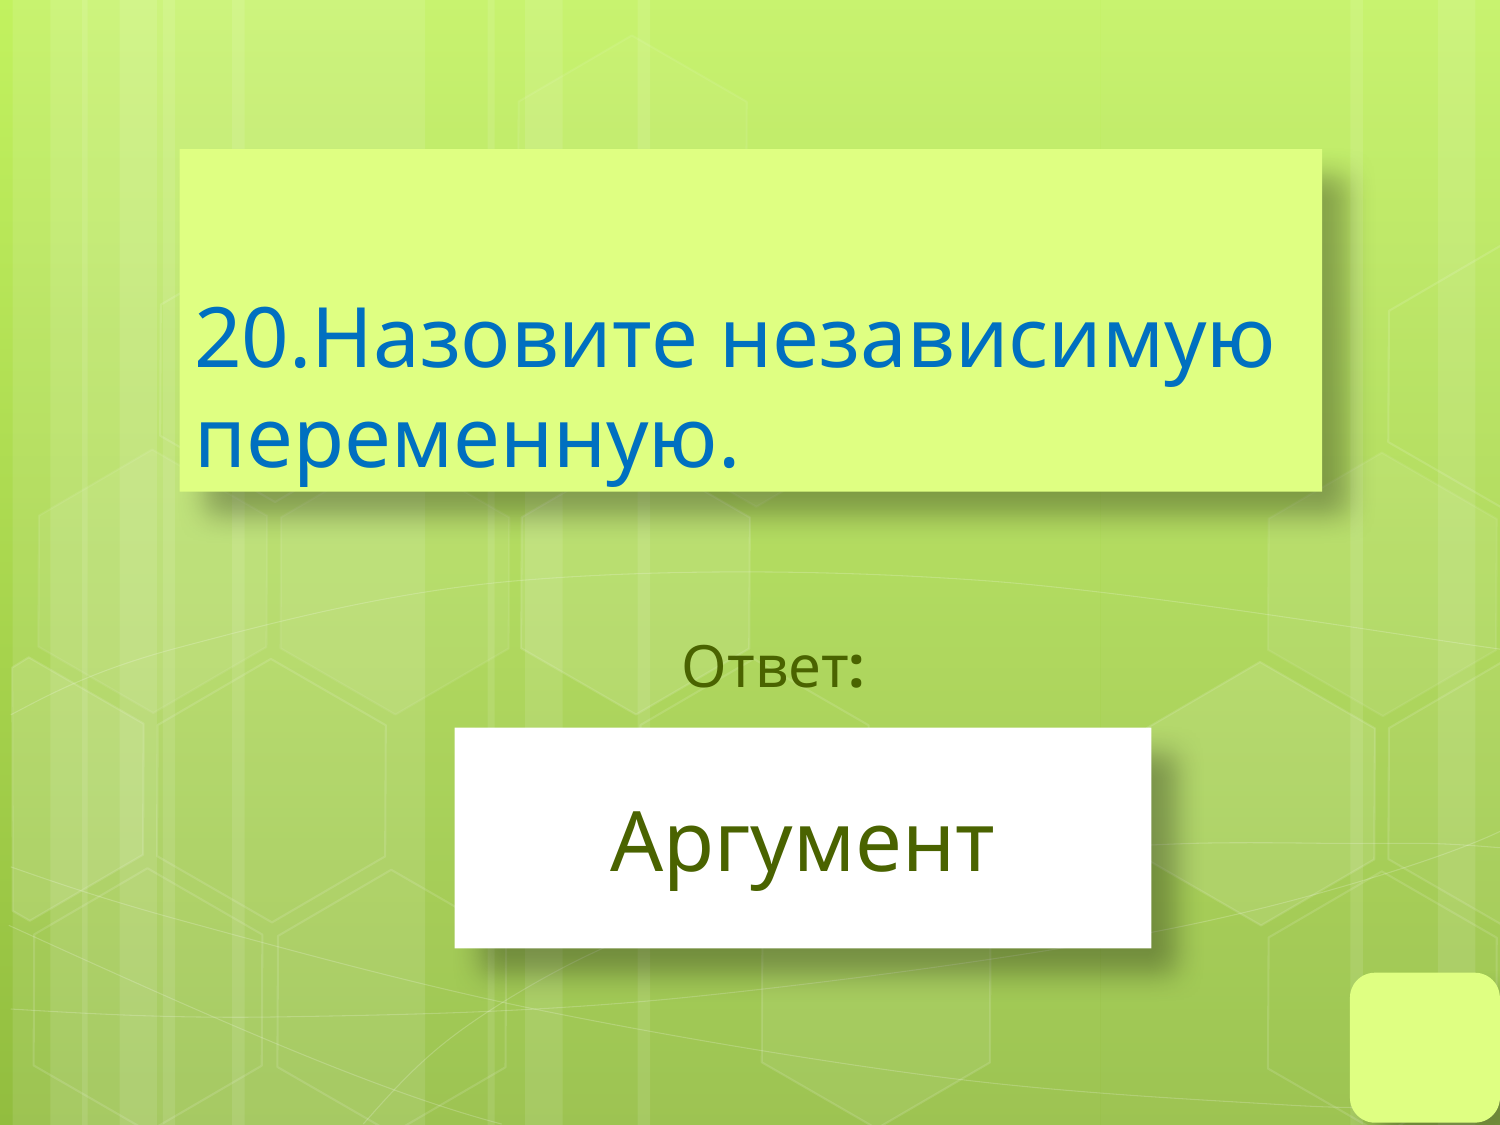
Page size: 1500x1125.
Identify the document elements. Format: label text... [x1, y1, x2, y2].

title 20.Назовите независимую переменную. [179, 149, 1323, 492]
text_box Аргумент [453, 726, 1153, 950]
text_box [1348, 971, 1500, 1124]
text_box Ответ: [584, 621, 963, 707]
